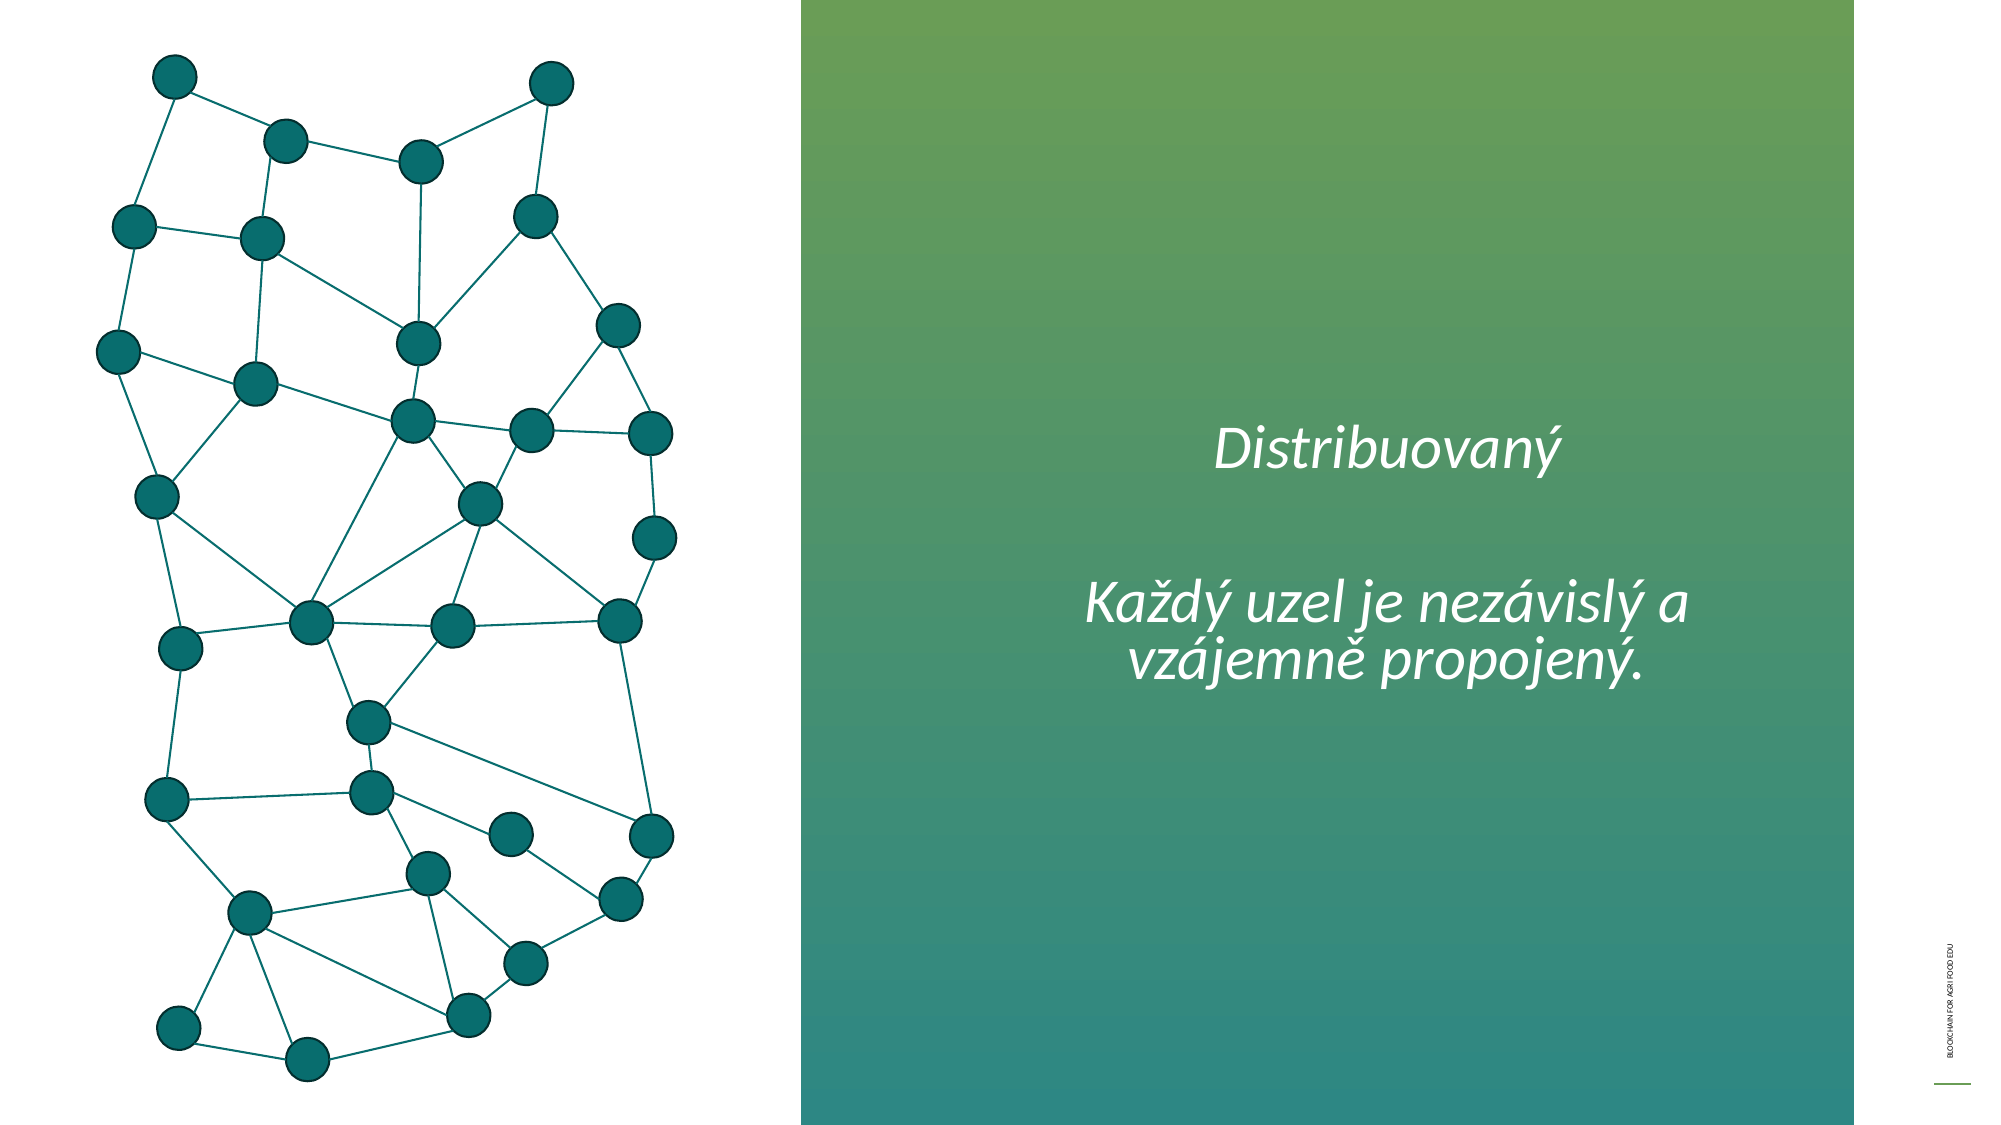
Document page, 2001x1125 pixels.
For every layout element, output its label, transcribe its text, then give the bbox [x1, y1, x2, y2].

list Distribuovaný Každý uzel je nezávislý a vzájemně propojený. [999, 97, 1775, 1017]
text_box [96, 55, 677, 1082]
